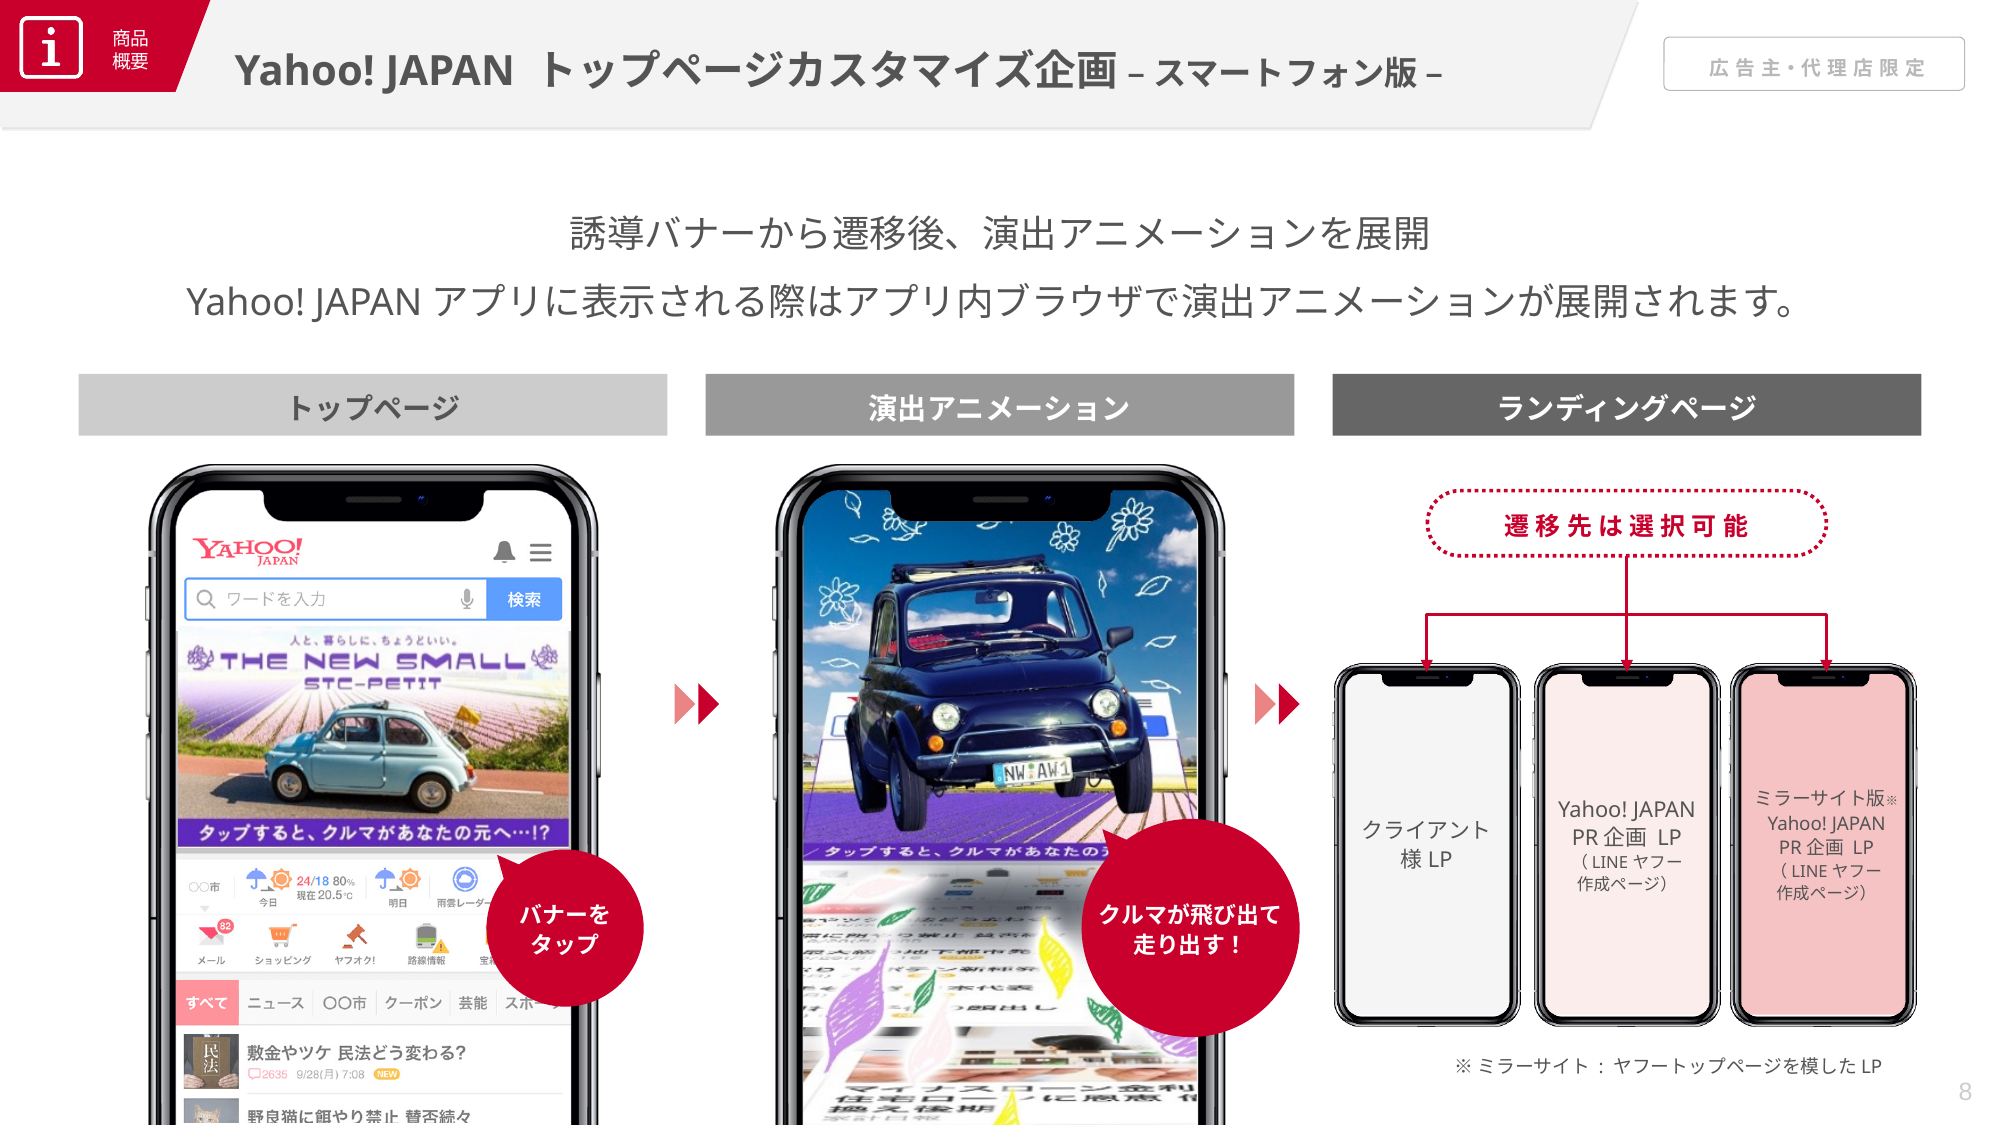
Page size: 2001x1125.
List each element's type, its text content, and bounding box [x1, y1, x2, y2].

picture [1728, 663, 1918, 1031]
text_box ※ミラーサイト : ヤフートップページを模したLP [1452, 1050, 1961, 1077]
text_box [1668, 513, 1786, 715]
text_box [1240, 689, 1294, 719]
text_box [1081, 818, 1300, 1038]
picture [144, 464, 602, 1125]
text_box 演出アニメーション [703, 372, 1296, 438]
picture [1331, 663, 1522, 1031]
picture [771, 464, 1229, 1125]
list 商品 概要 [98, 12, 170, 81]
text_box 誘導バナーから遷移後、演出アニメーションを展開 Yahoo! JAPANアプリに表示される際はアプリ内ブラウザで演出アニメーションが展開されます。 [78, 187, 1922, 323]
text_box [486, 849, 644, 1007]
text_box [1468, 513, 1586, 715]
picture [1532, 663, 1722, 1031]
picture [8, 4, 92, 87]
list Yahoo! JAPAN トップページカスタマイズ企画 – スマートフォン版 – [234, 41, 1570, 97]
text_box ランディングページ [1330, 372, 1923, 438]
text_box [659, 689, 714, 719]
text_box 遷移先は選択可能 [1425, 488, 1829, 558]
text_box トップページ [77, 372, 669, 438]
